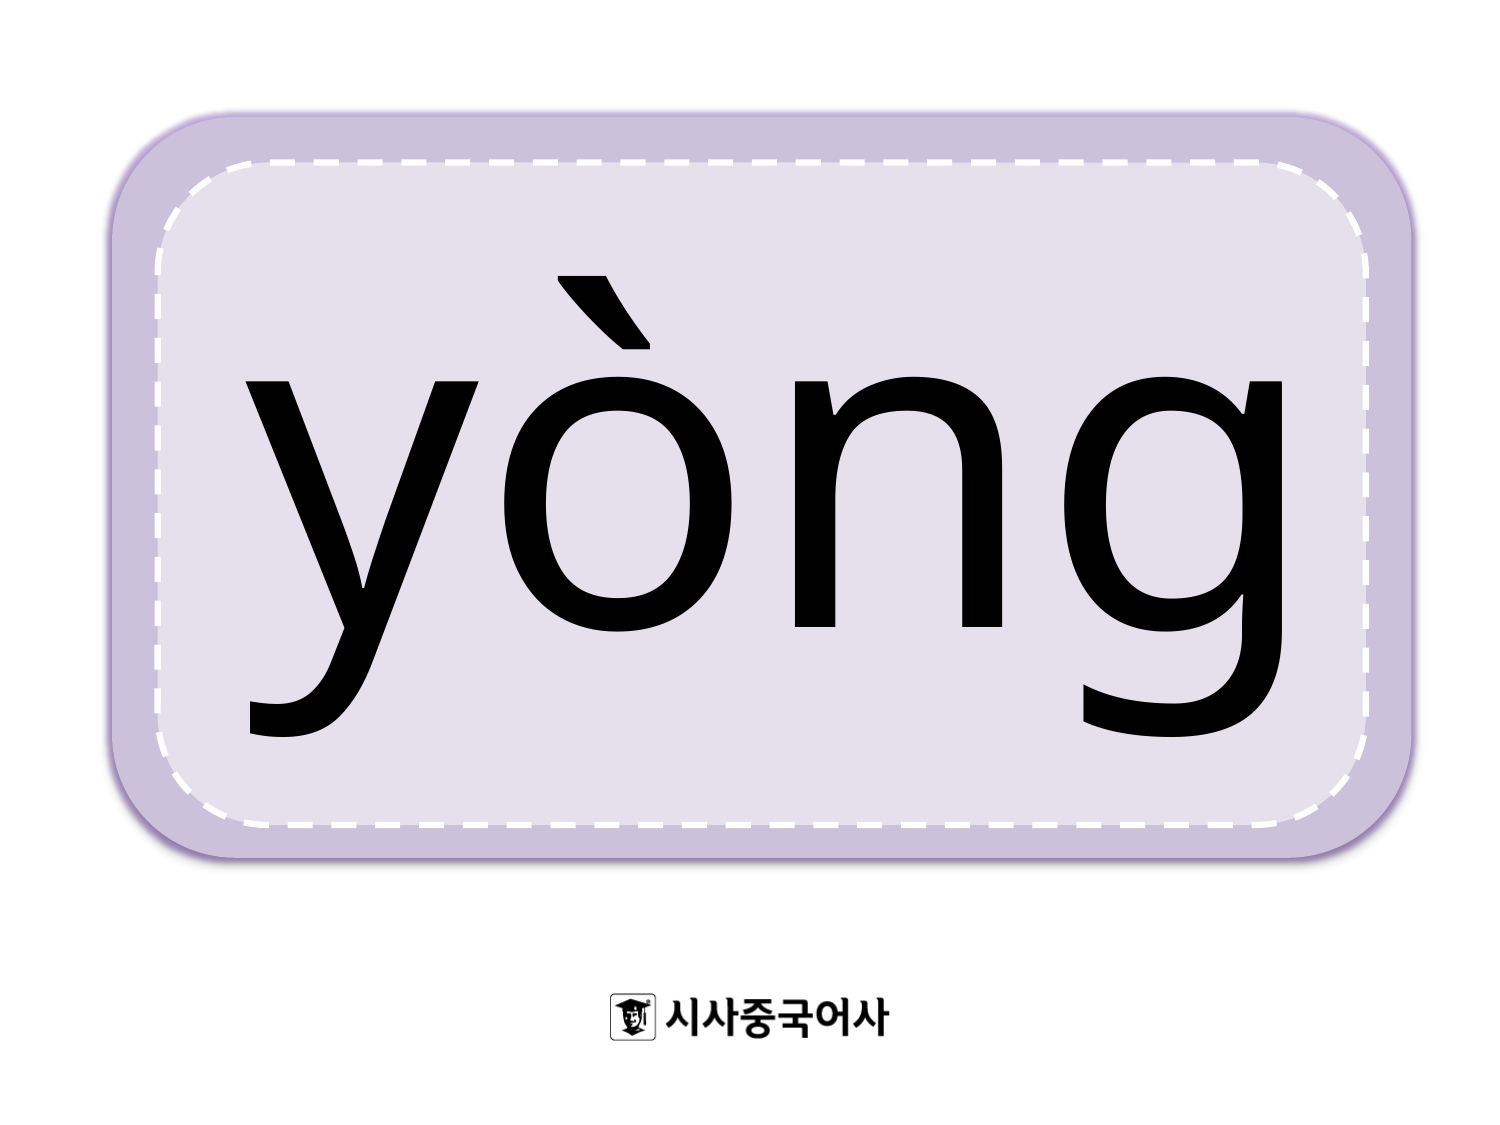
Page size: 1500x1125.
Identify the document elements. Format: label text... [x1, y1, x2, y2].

text_box [162, 160, 1371, 824]
picture [602, 987, 898, 1047]
text_box yòng [179, 112, 1388, 776]
